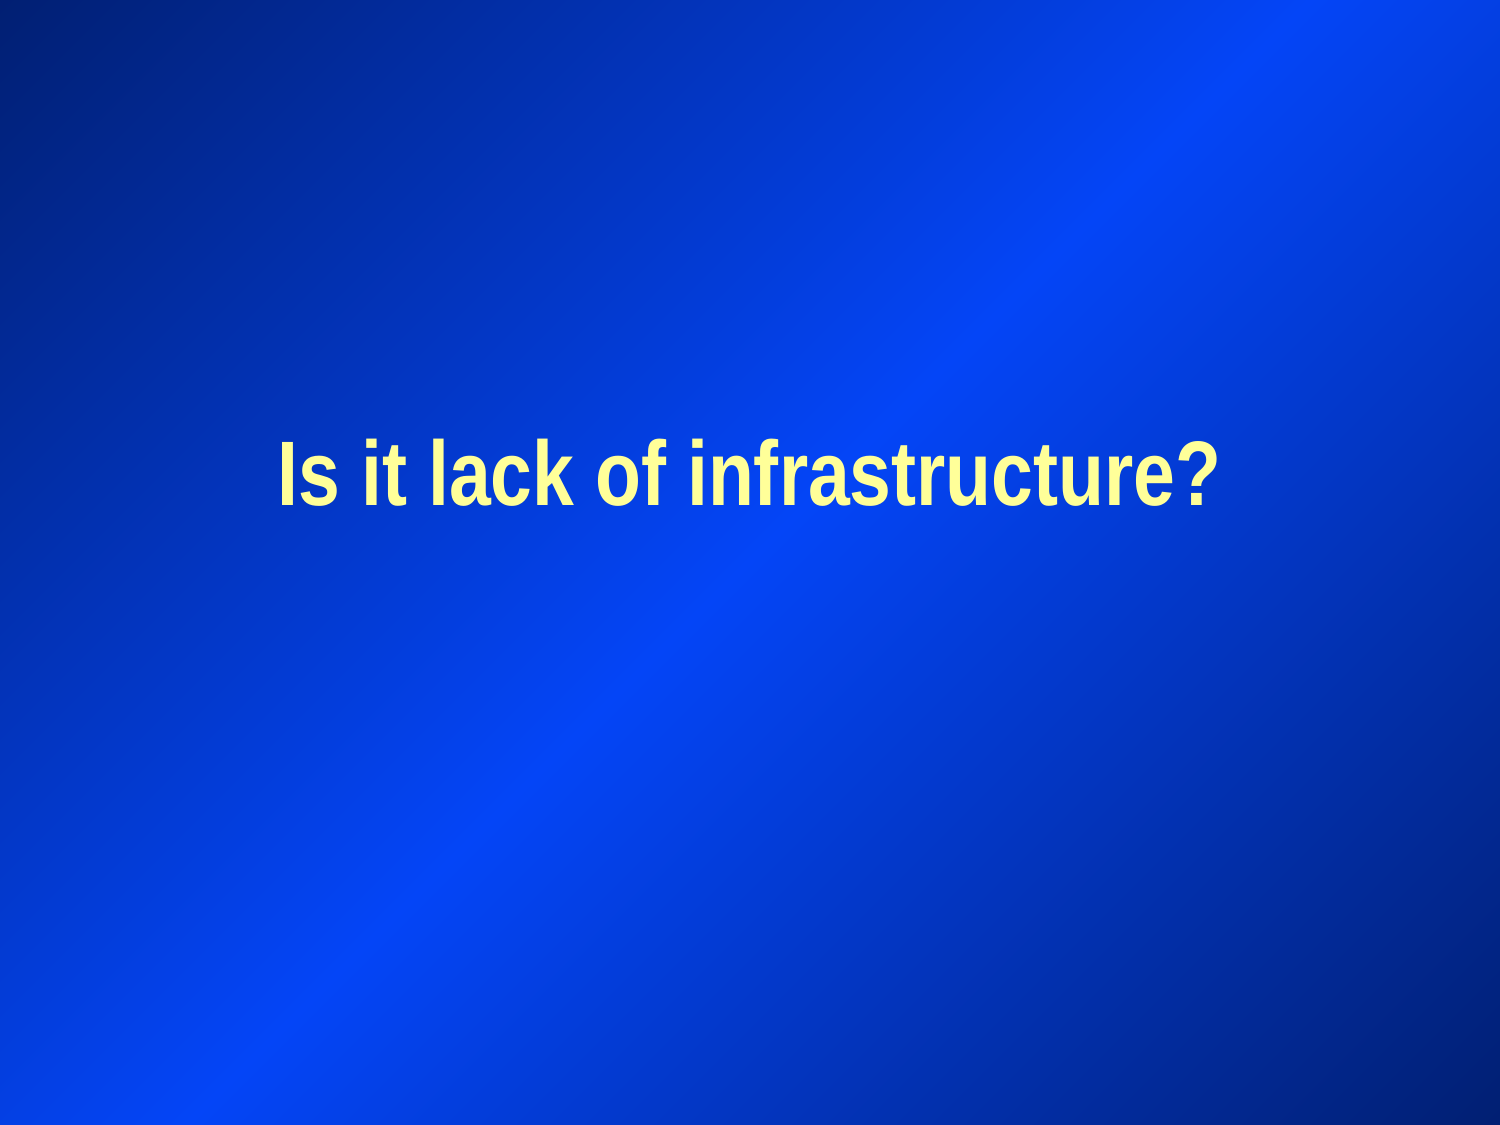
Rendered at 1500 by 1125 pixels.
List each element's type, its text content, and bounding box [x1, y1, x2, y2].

title Is it lack of infrastructure? [112, 374, 1388, 563]
